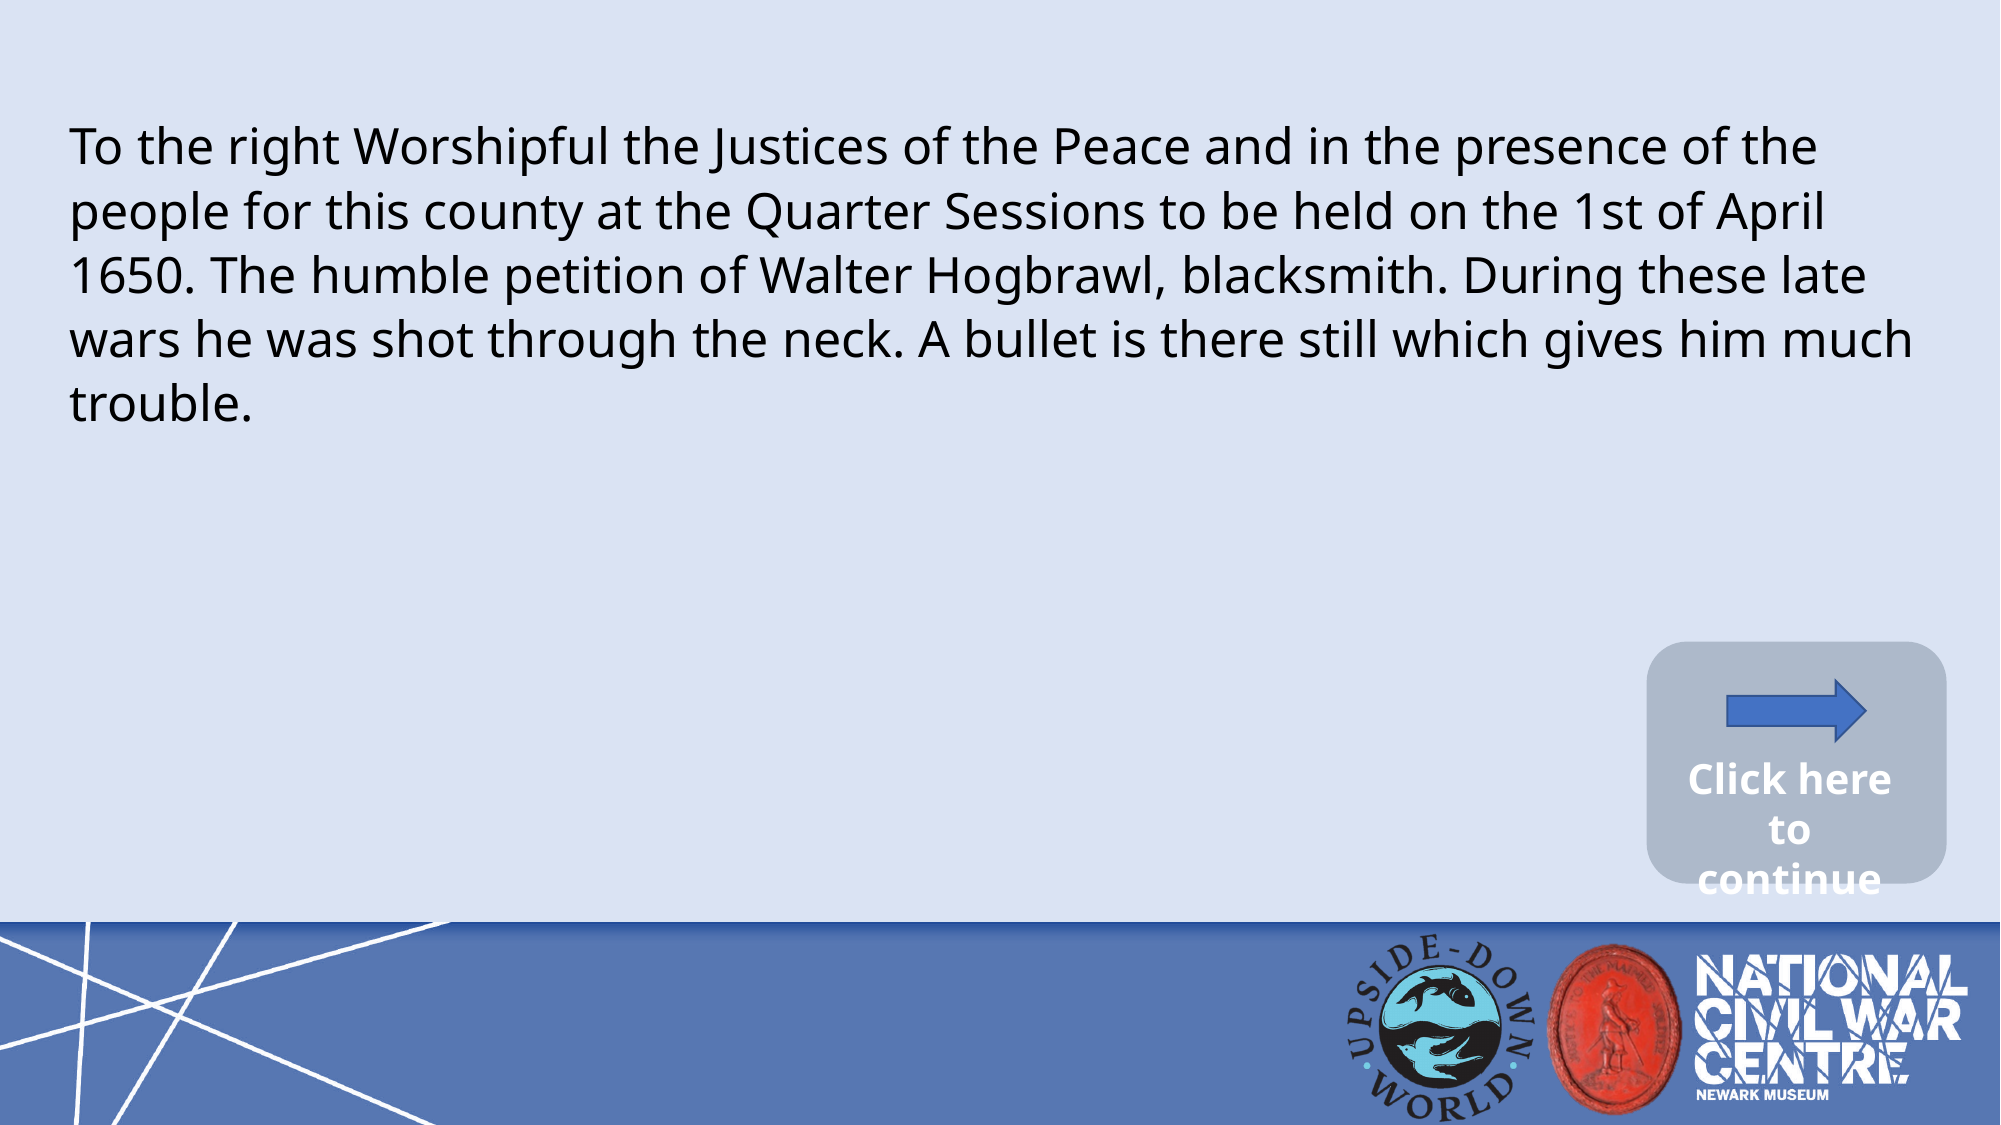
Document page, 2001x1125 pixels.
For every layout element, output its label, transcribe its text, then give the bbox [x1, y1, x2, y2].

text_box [1646, 641, 1947, 884]
picture [0, 922, 2000, 1125]
text_box To the right Worshipful the Justices of the Peace and in the presence of the people for this county at the Quarter Sessions to be held on the 1st of April 1650. The humble petition of Walter Hogbrawl, blacksmith. During these late wars he was shot through the neck. A bullet is there still which gives him much trouble. [54, 38, 1969, 440]
text_box [1622, 616, 1970, 901]
